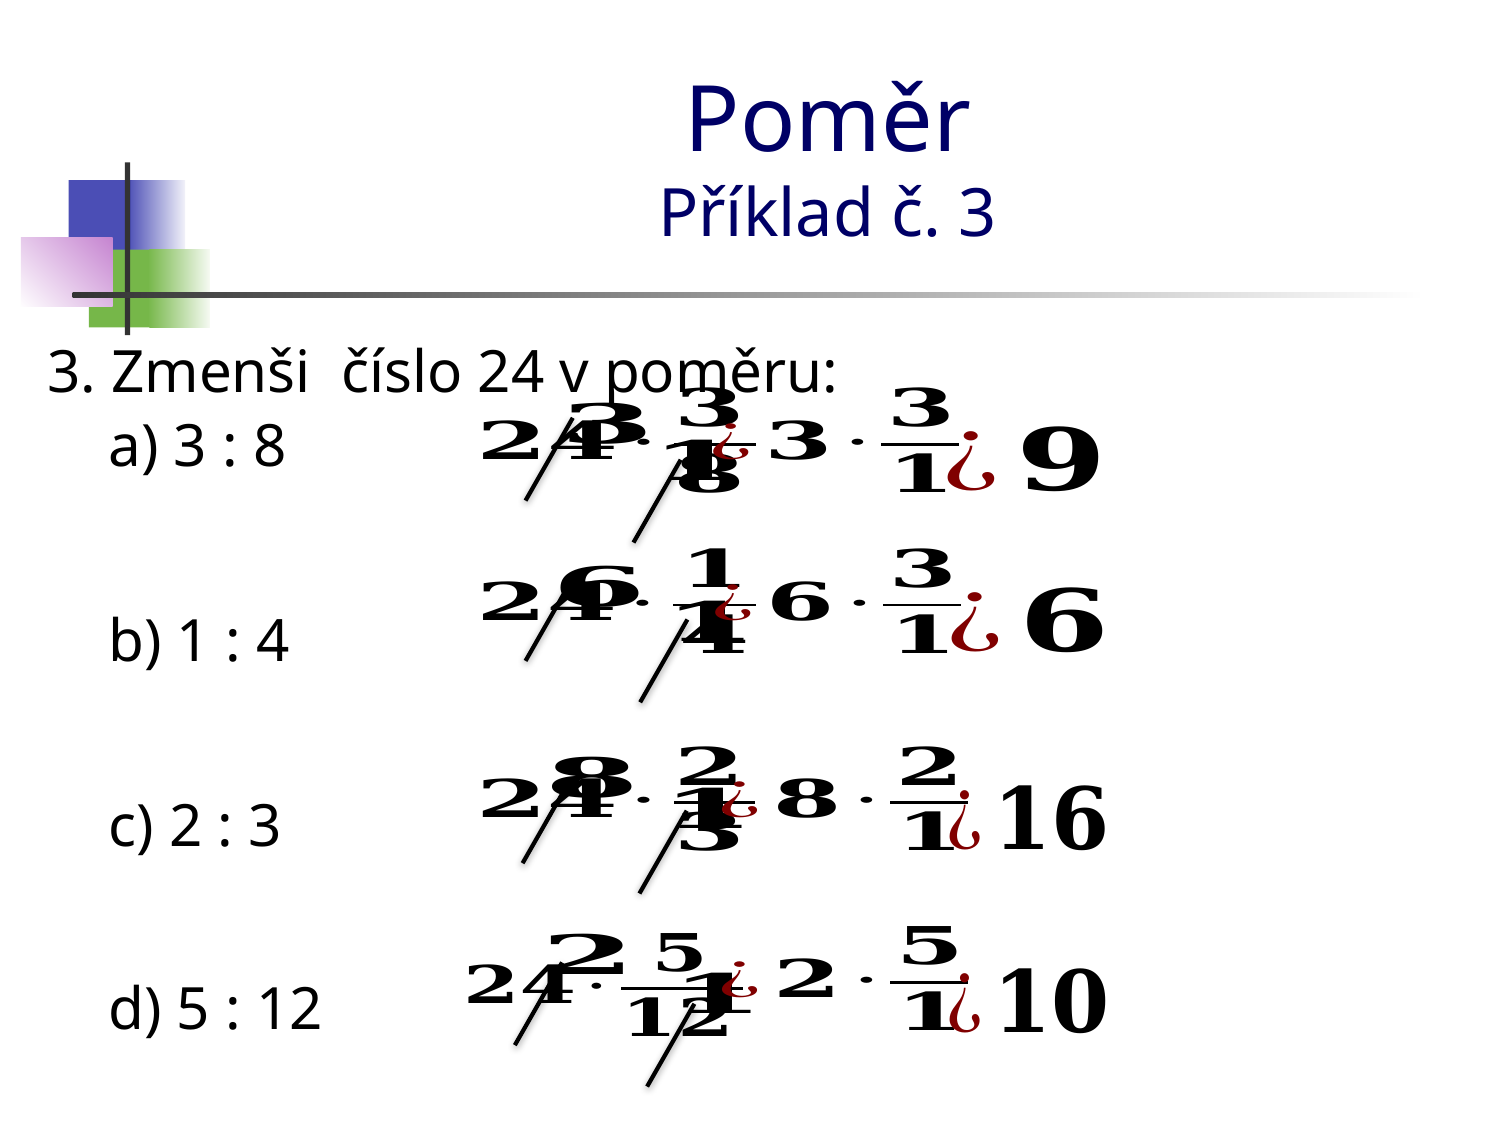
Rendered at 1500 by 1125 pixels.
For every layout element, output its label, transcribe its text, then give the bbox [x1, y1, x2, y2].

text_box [525, 417, 573, 501]
text_box a) 3 : 8 [17, 400, 372, 483]
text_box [646, 1003, 695, 1087]
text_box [639, 619, 688, 703]
text_box [807, 562, 1079, 646]
text_box c) 2 : 3 [17, 780, 372, 864]
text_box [522, 780, 571, 864]
title Poměr Příklad č. 3 [188, 34, 1468, 276]
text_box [525, 577, 573, 662]
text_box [514, 962, 563, 1046]
text_box d) 5 : 12 [17, 964, 396, 1047]
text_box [633, 459, 681, 543]
text_box b) 1 : 4 [17, 595, 372, 678]
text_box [639, 810, 687, 894]
list 3. Zmenši číslo 24 v poměru: [17, 326, 1483, 410]
